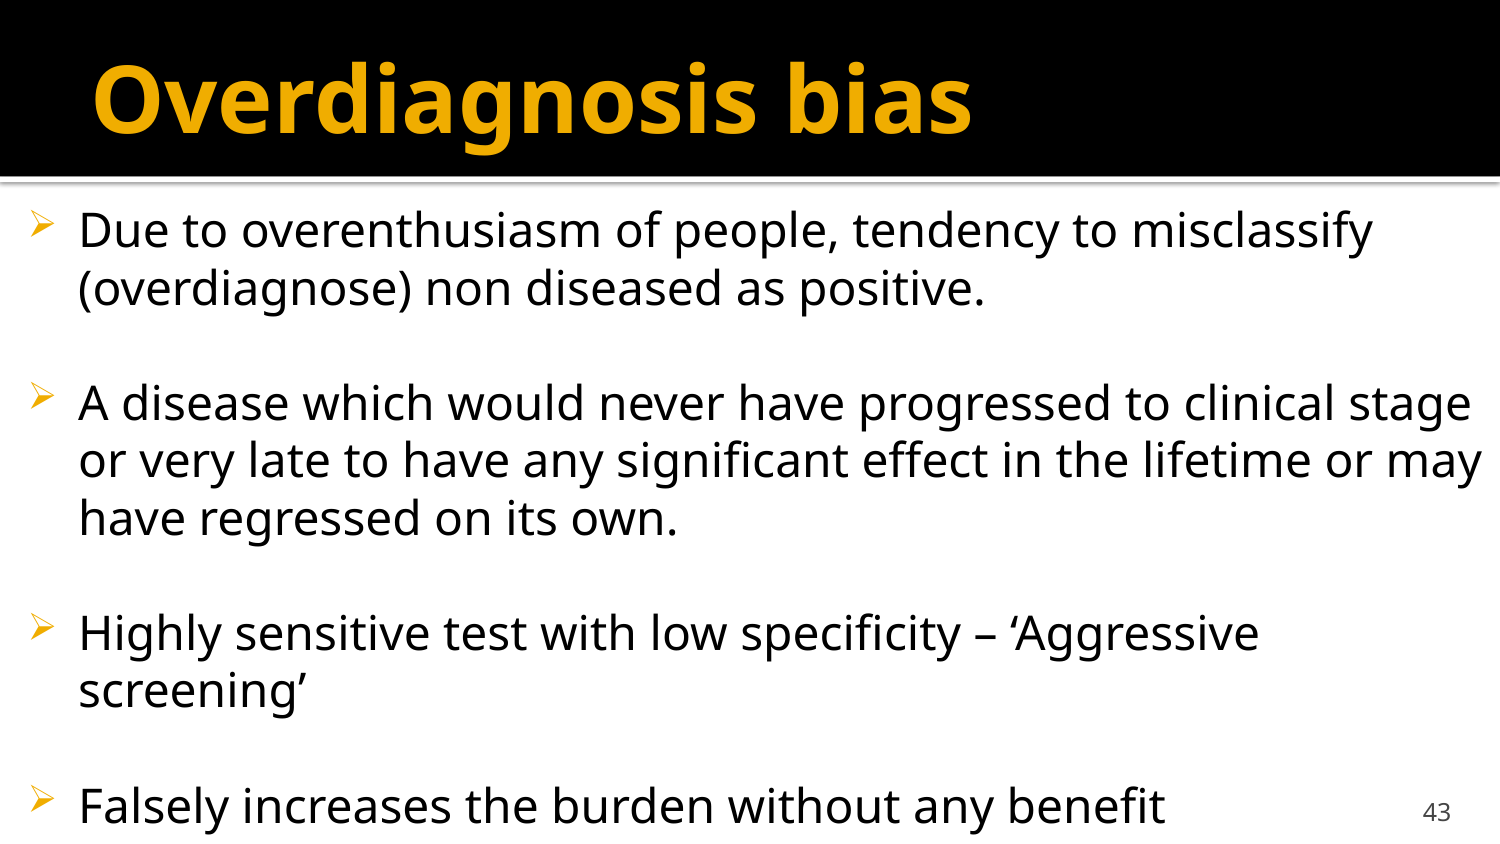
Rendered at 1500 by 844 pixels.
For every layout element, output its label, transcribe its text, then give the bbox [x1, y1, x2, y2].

list Due to overenthusiasm of people, tendency to misclassify (overdiagnose) non diseased as positive. A disease which would never have progressed to clinical stage or very late to have any significant effect in the lifetime or may have regressed on its own. Highly sensitive test with low specificity – ‘Aggressive screening’ Falsely increases the burden without any benefit [0, 184, 1500, 844]
slide_number 43 [1345, 796, 1467, 831]
title Overdiagnosis bias [75, 19, 1425, 174]
